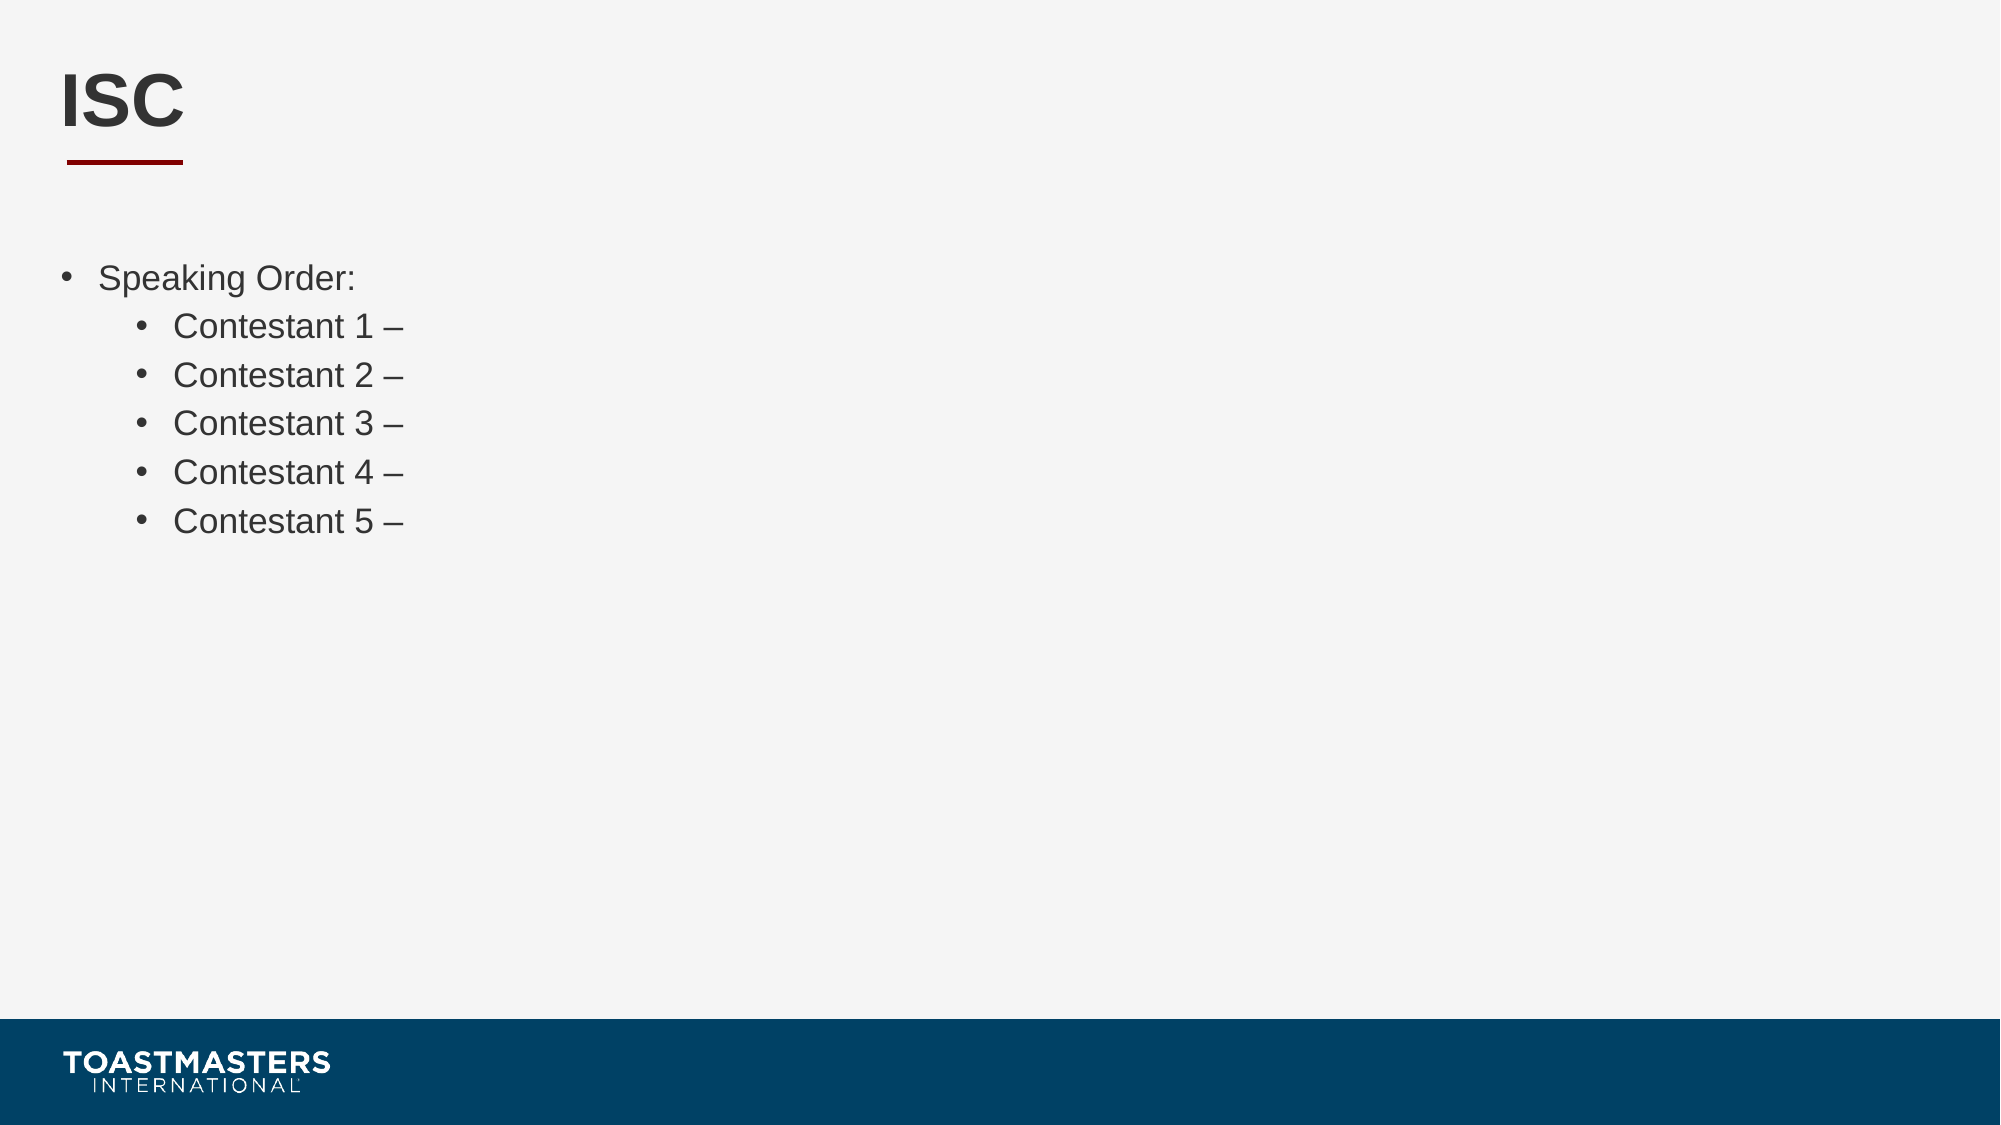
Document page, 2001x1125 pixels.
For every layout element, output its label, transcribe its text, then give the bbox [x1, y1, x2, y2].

list Speaking Order: Contestant 1 – Contestant 2 – Contestant 3 – Contestant 4 – Contestant 5 – [45, 251, 1914, 963]
picture [51, 1036, 343, 1103]
title ISC [45, 48, 1957, 155]
